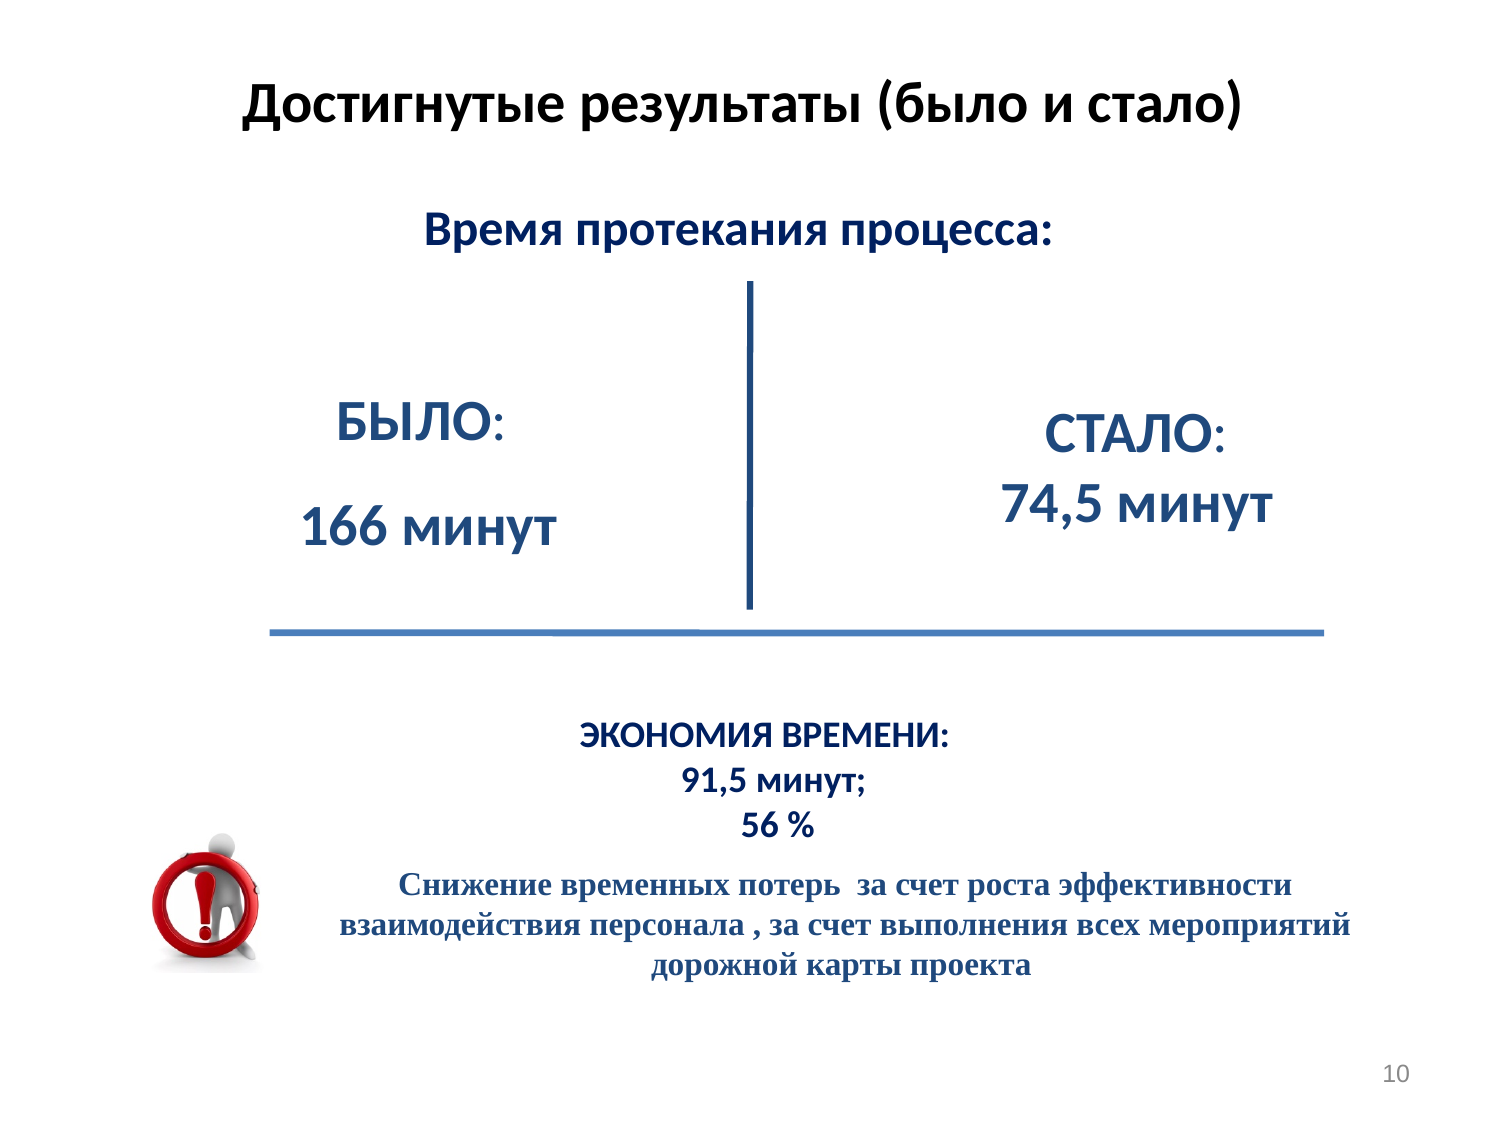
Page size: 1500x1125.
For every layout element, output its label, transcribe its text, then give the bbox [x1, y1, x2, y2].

text_box 10 [1074, 1042, 1425, 1103]
list Время протекания процесса: [70, 187, 1421, 841]
title Достигнутые результаты (было и стало) [74, 44, 1426, 153]
text_box Снижение временных потерь за счет роста эффективности взаимодействия персонала , за счет выполнения всех мероприятий дорожной карты проекта [302, 854, 1390, 990]
picture [128, 820, 282, 973]
text_box БЫЛО: 166 минут [117, 339, 727, 610]
text_box ЭКОНОМИЯ ВРЕМЕНИ: 91,5 минут; 56 % [398, 703, 1149, 853]
text_box СТАЛО: 74,5 минут [832, 351, 1442, 587]
